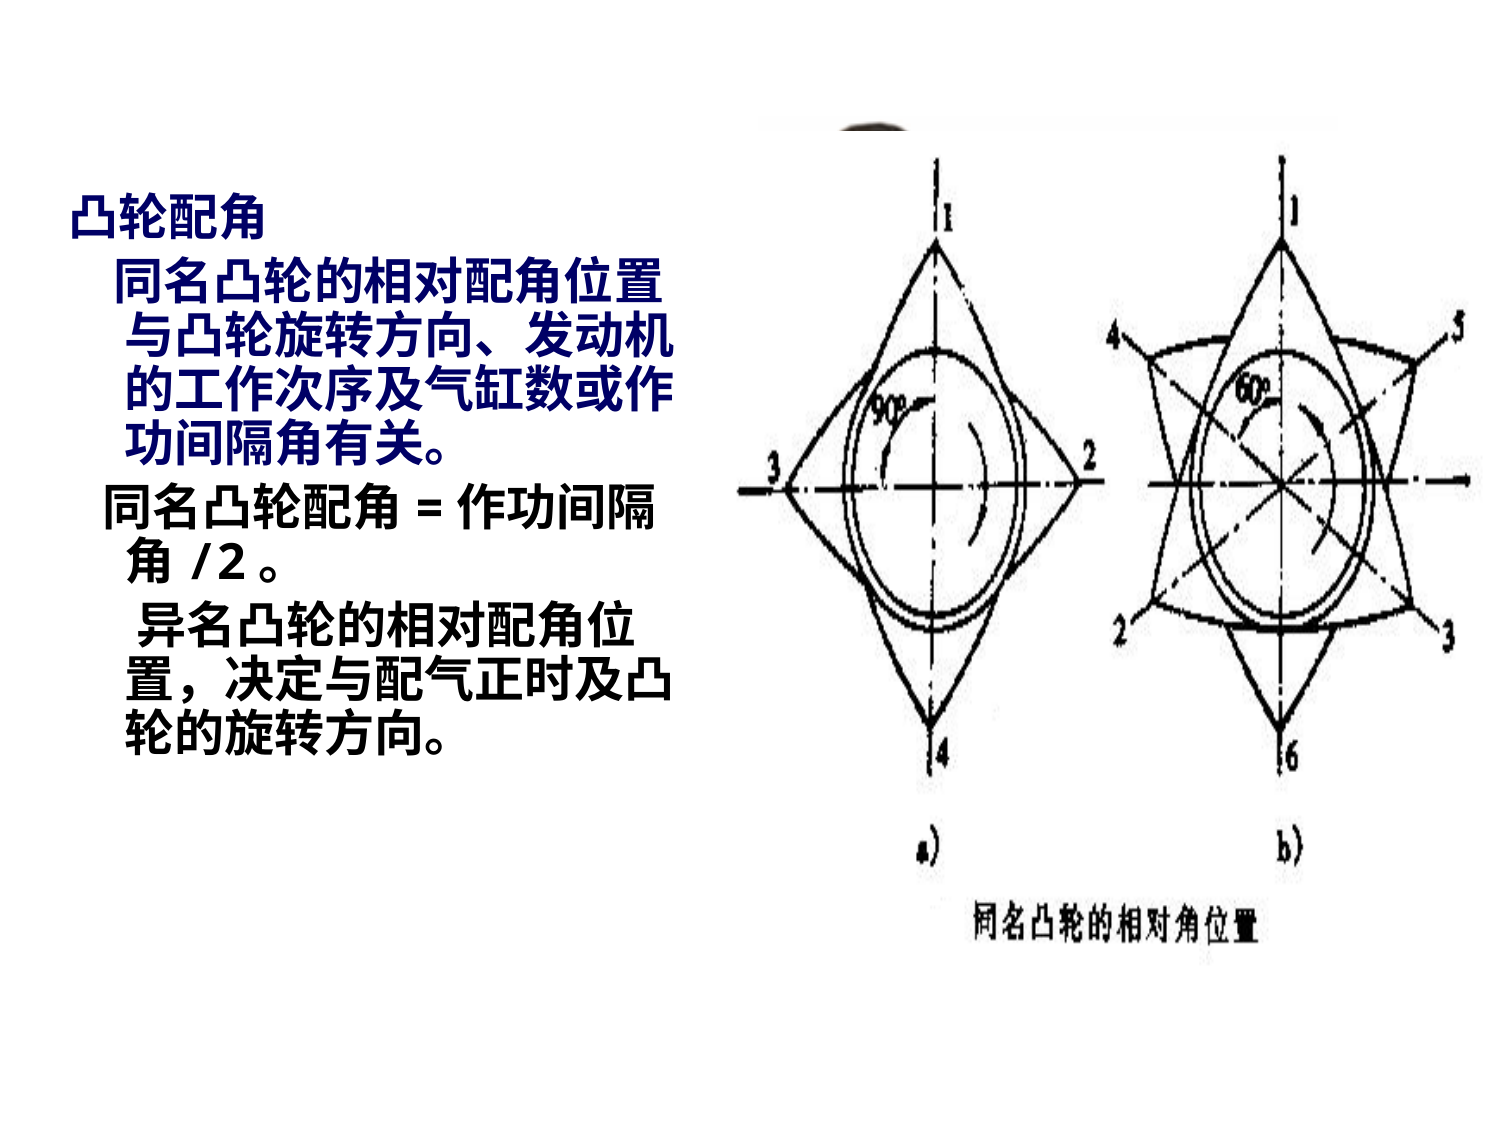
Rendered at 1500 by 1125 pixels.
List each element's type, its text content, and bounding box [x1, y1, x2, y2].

list 凸轮配角 同名凸轮的相对配角位置与凸轮旋转方向、发动机的工作次序及气缸数或作功间隔角有关。 同名凸轮配角=作功间隔角/2。 异名凸轮的相对配角位置，决定与配气正时及凸轮的旋转方向。 [52, 184, 692, 1012]
picture [707, 116, 1500, 994]
